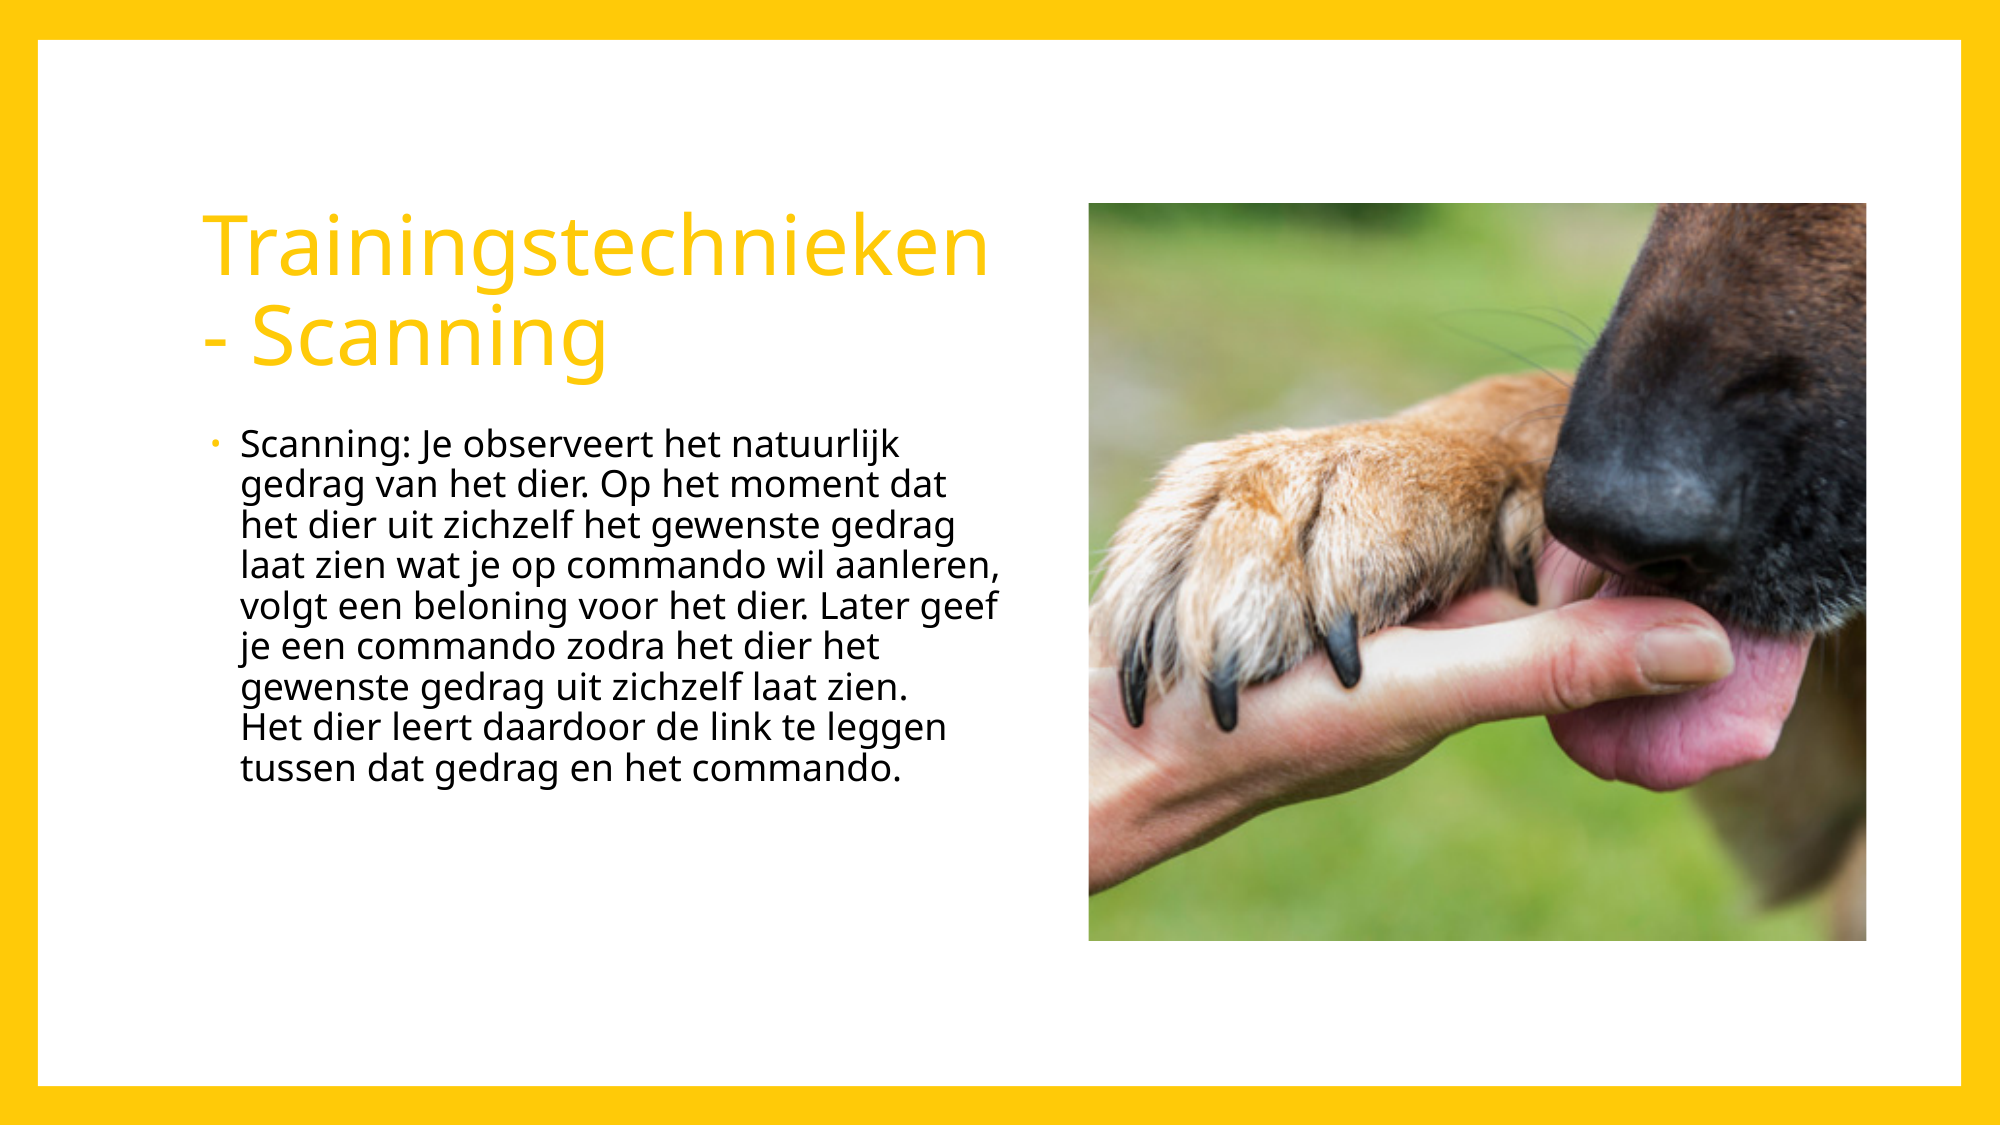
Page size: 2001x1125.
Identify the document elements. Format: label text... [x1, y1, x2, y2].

list Scanning: Je observeert het natuurlijk gedrag van het dier. Op het moment dat het dier uit zichzelf het gewenste gedrag laat zien wat je op commando wil aanleren, volgt een beloning voor het dier. Later geef je een commando zodra het dier het gewenste gedrag uit zichzelf laat zien. Het dier leert daardoor de link te leggen tussen dat gedrag en het commando. [187, 417, 1022, 1000]
title Trainingstechnieken - Scanning [187, 175, 1041, 413]
picture [1088, 202, 1867, 941]
